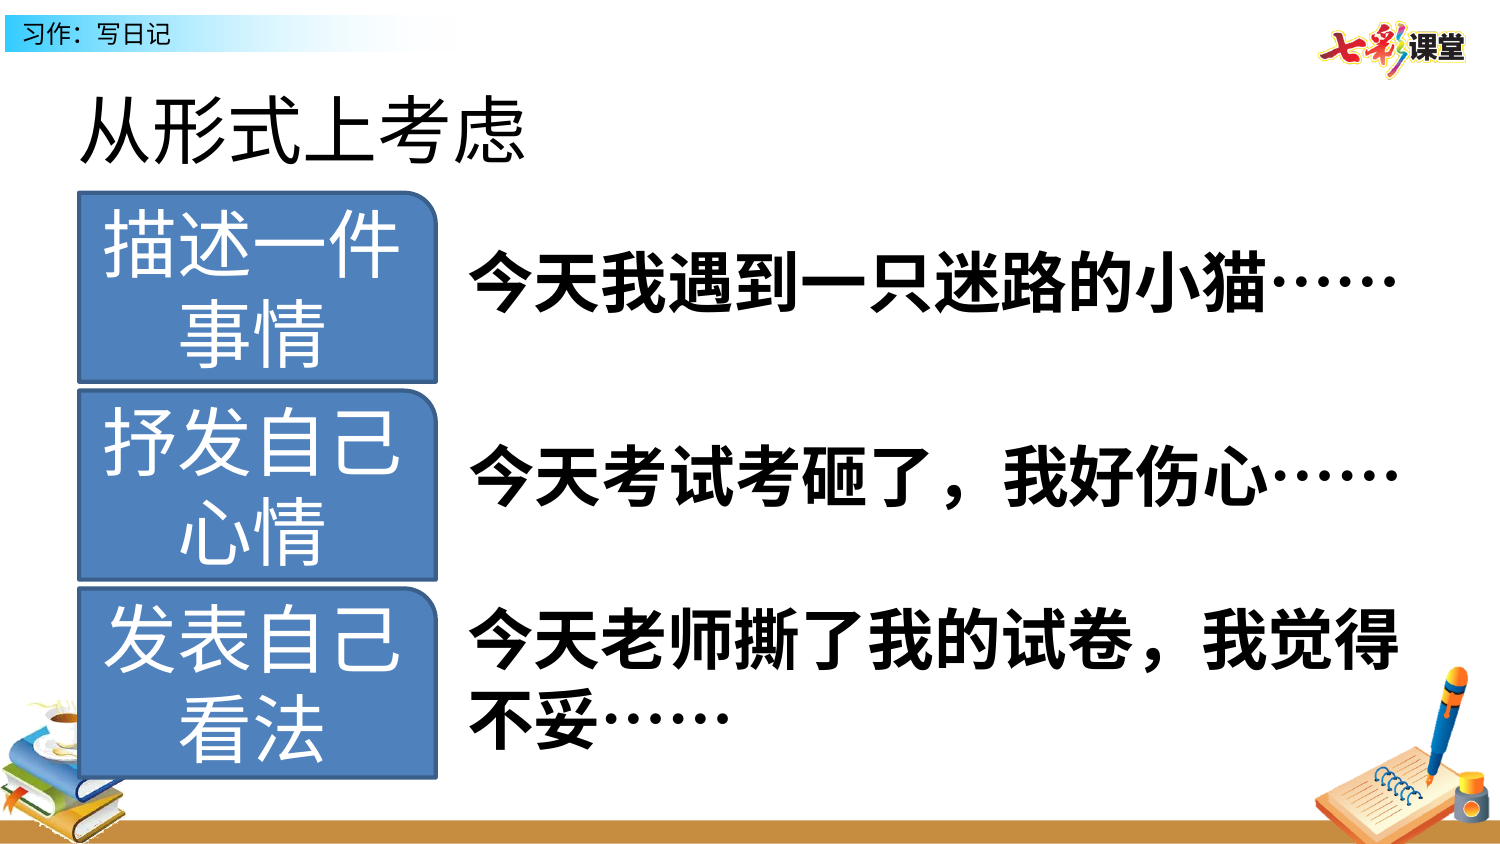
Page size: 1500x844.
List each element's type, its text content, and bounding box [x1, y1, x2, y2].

text_box 今天老师撕了我的试卷，我觉得不妥…… [452, 590, 1431, 766]
text_box 发表自己看法 [77, 586, 438, 780]
picture [1303, 652, 1500, 844]
text_box 抒发自己心情 [77, 388, 438, 582]
picture [0, 700, 146, 844]
text_box 从形式上考虑 [62, 75, 646, 181]
text_box 今天我遇到一只迷路的小猫…… [452, 233, 1500, 328]
text_box 描述一件事情 [77, 190, 438, 384]
text_box 今天考试考砸了，我好伤心…… [453, 426, 1500, 522]
picture [1316, 20, 1468, 80]
